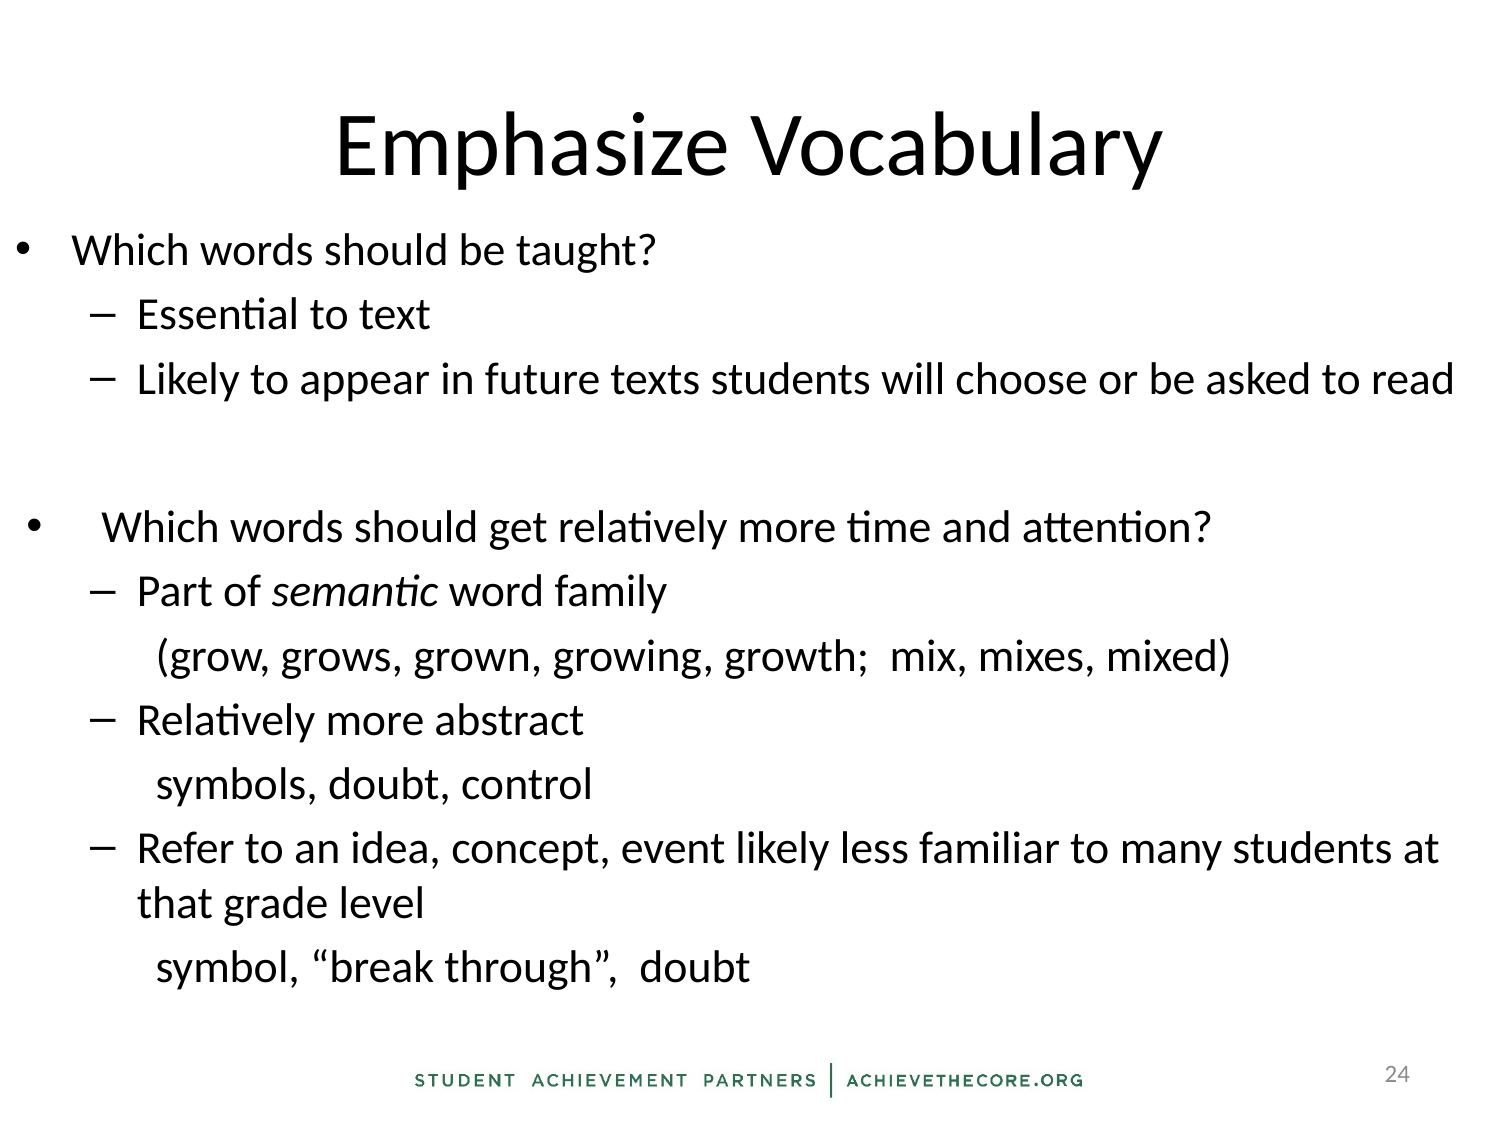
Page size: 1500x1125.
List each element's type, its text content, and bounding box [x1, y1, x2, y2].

slide_number 24 [1074, 1042, 1425, 1103]
picture [399, 1057, 1101, 1102]
list Which words should be taught? Essential to text Likely to appear in future texts students will choose or be asked to read Which words should get relatively more time and attention? Part of semantic word family (grow, grows, grown, growing, growth; mix, mixes, mixed) Relatively more abstract symbols, doubt, control Refer to an idea, concept, event likely less familiar to many students at that grade level symbol, “break through”, doubt [0, 212, 1500, 1063]
title Emphasize Vocabulary [75, 45, 1425, 212]
